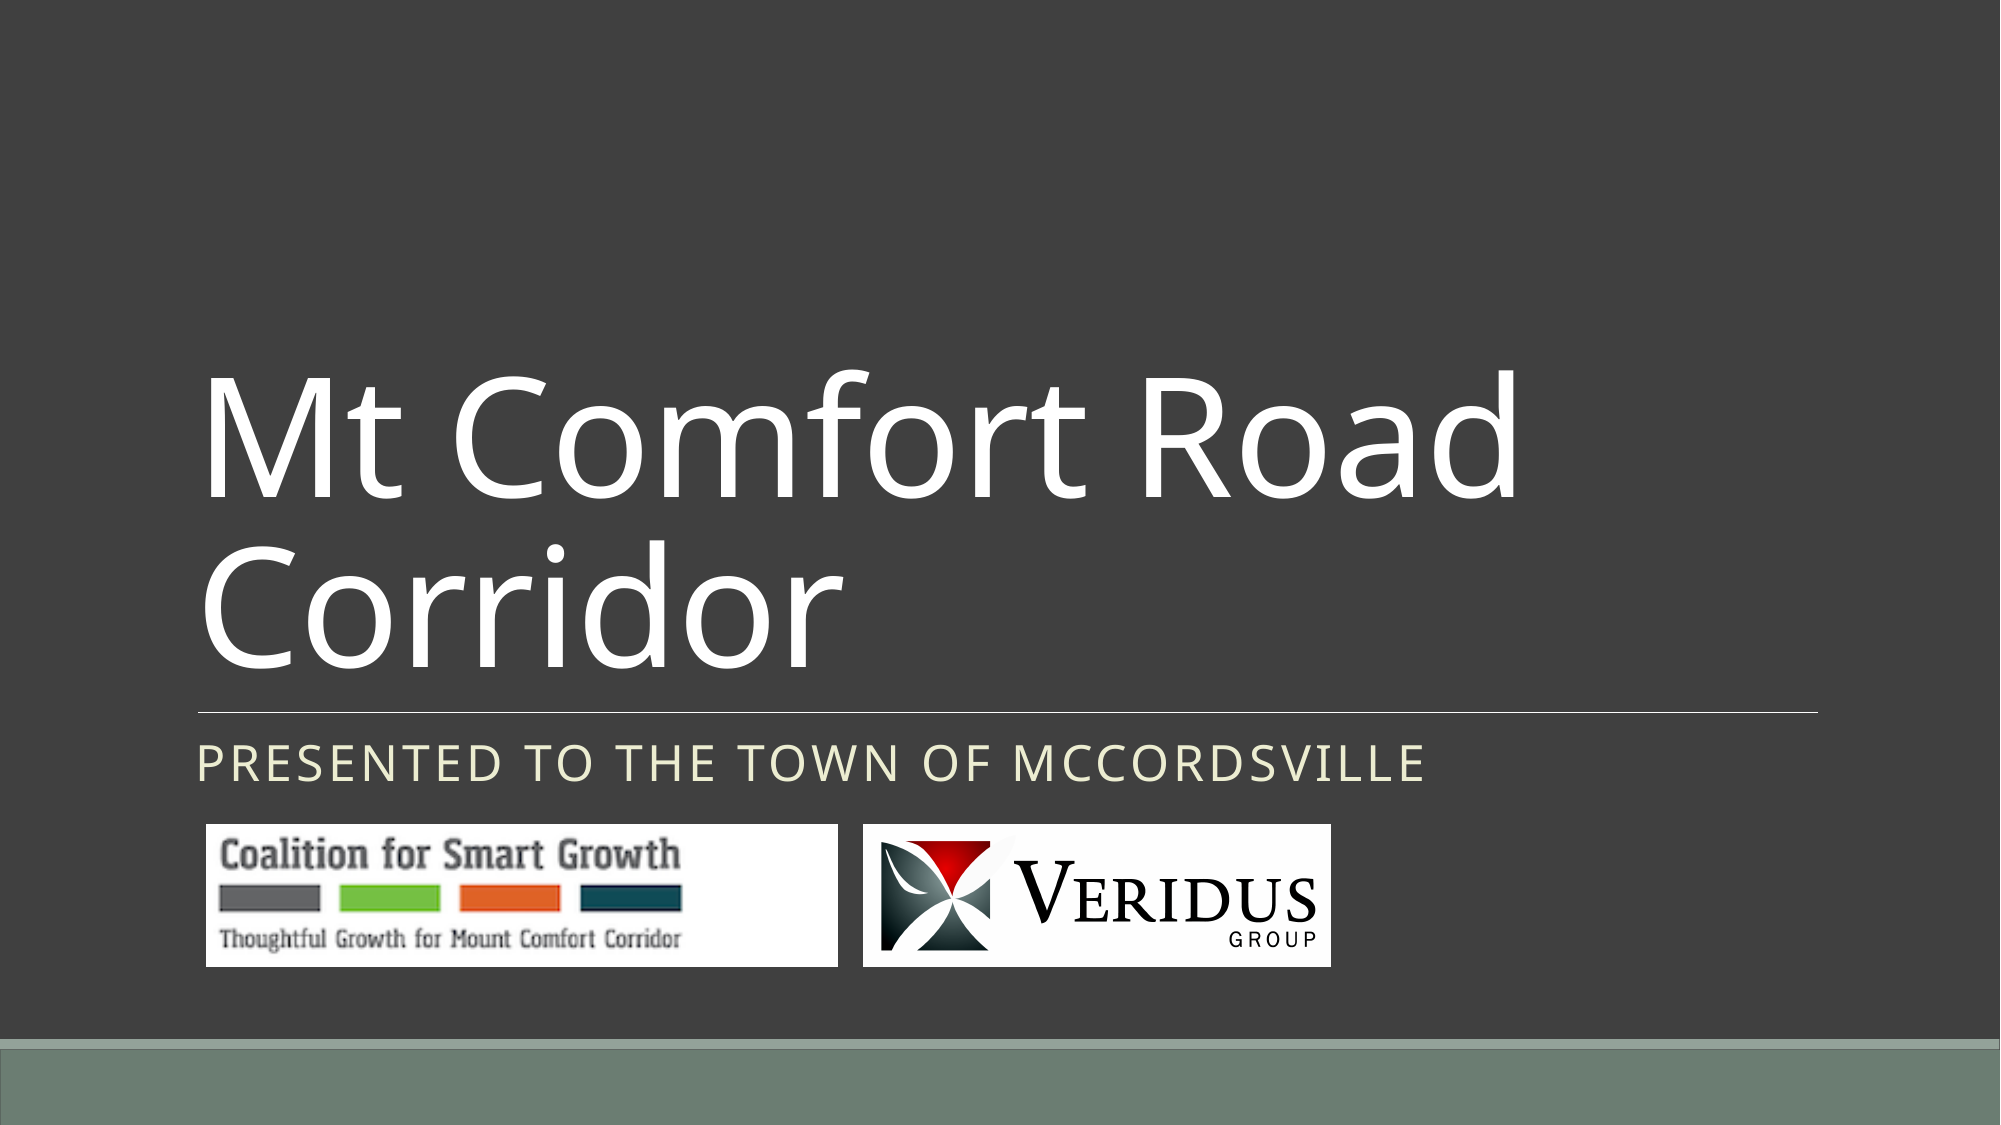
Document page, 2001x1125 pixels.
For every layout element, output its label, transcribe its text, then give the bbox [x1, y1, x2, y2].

picture [862, 824, 1331, 968]
subtitle Presented to the Town of mccordsville [180, 730, 1831, 919]
picture [205, 824, 839, 968]
title Mt Comfort Road Corridor [180, 124, 1830, 710]
